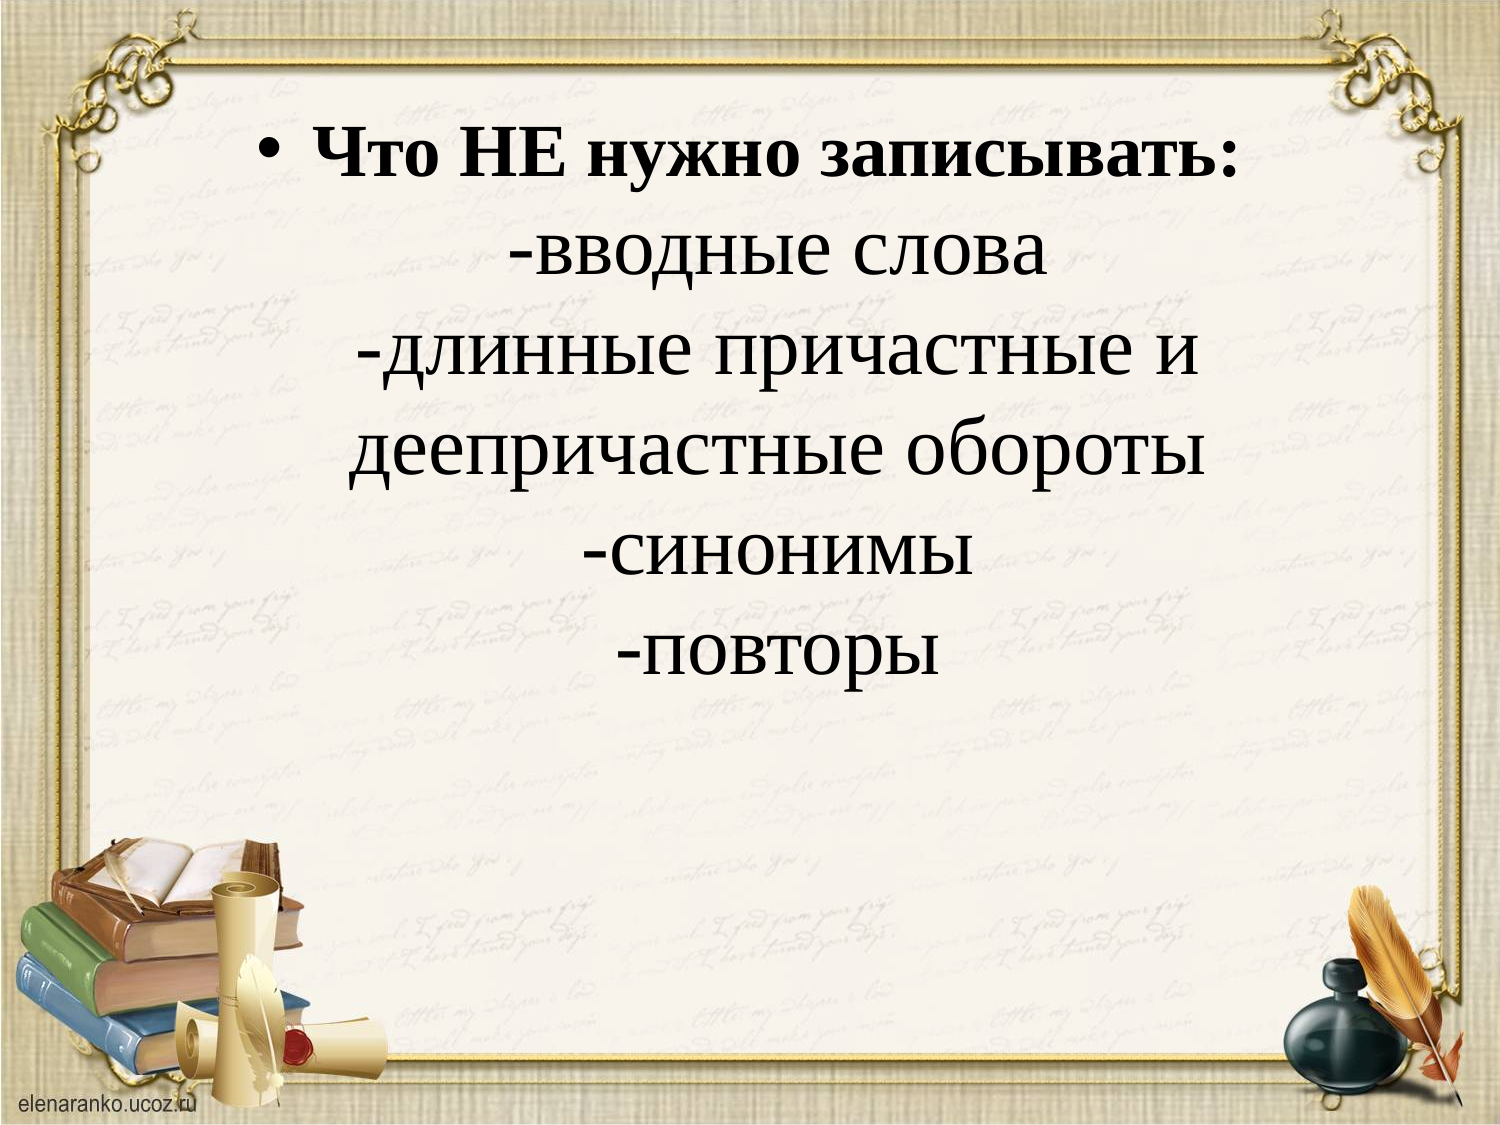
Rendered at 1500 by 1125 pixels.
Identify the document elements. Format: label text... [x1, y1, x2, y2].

list Что НЕ нужно записывать: -вводные слова -длинные причастные и деепричастные обороты -синонимы -повторы [75, 93, 1425, 1005]
picture [0, 0, 1500, 1125]
